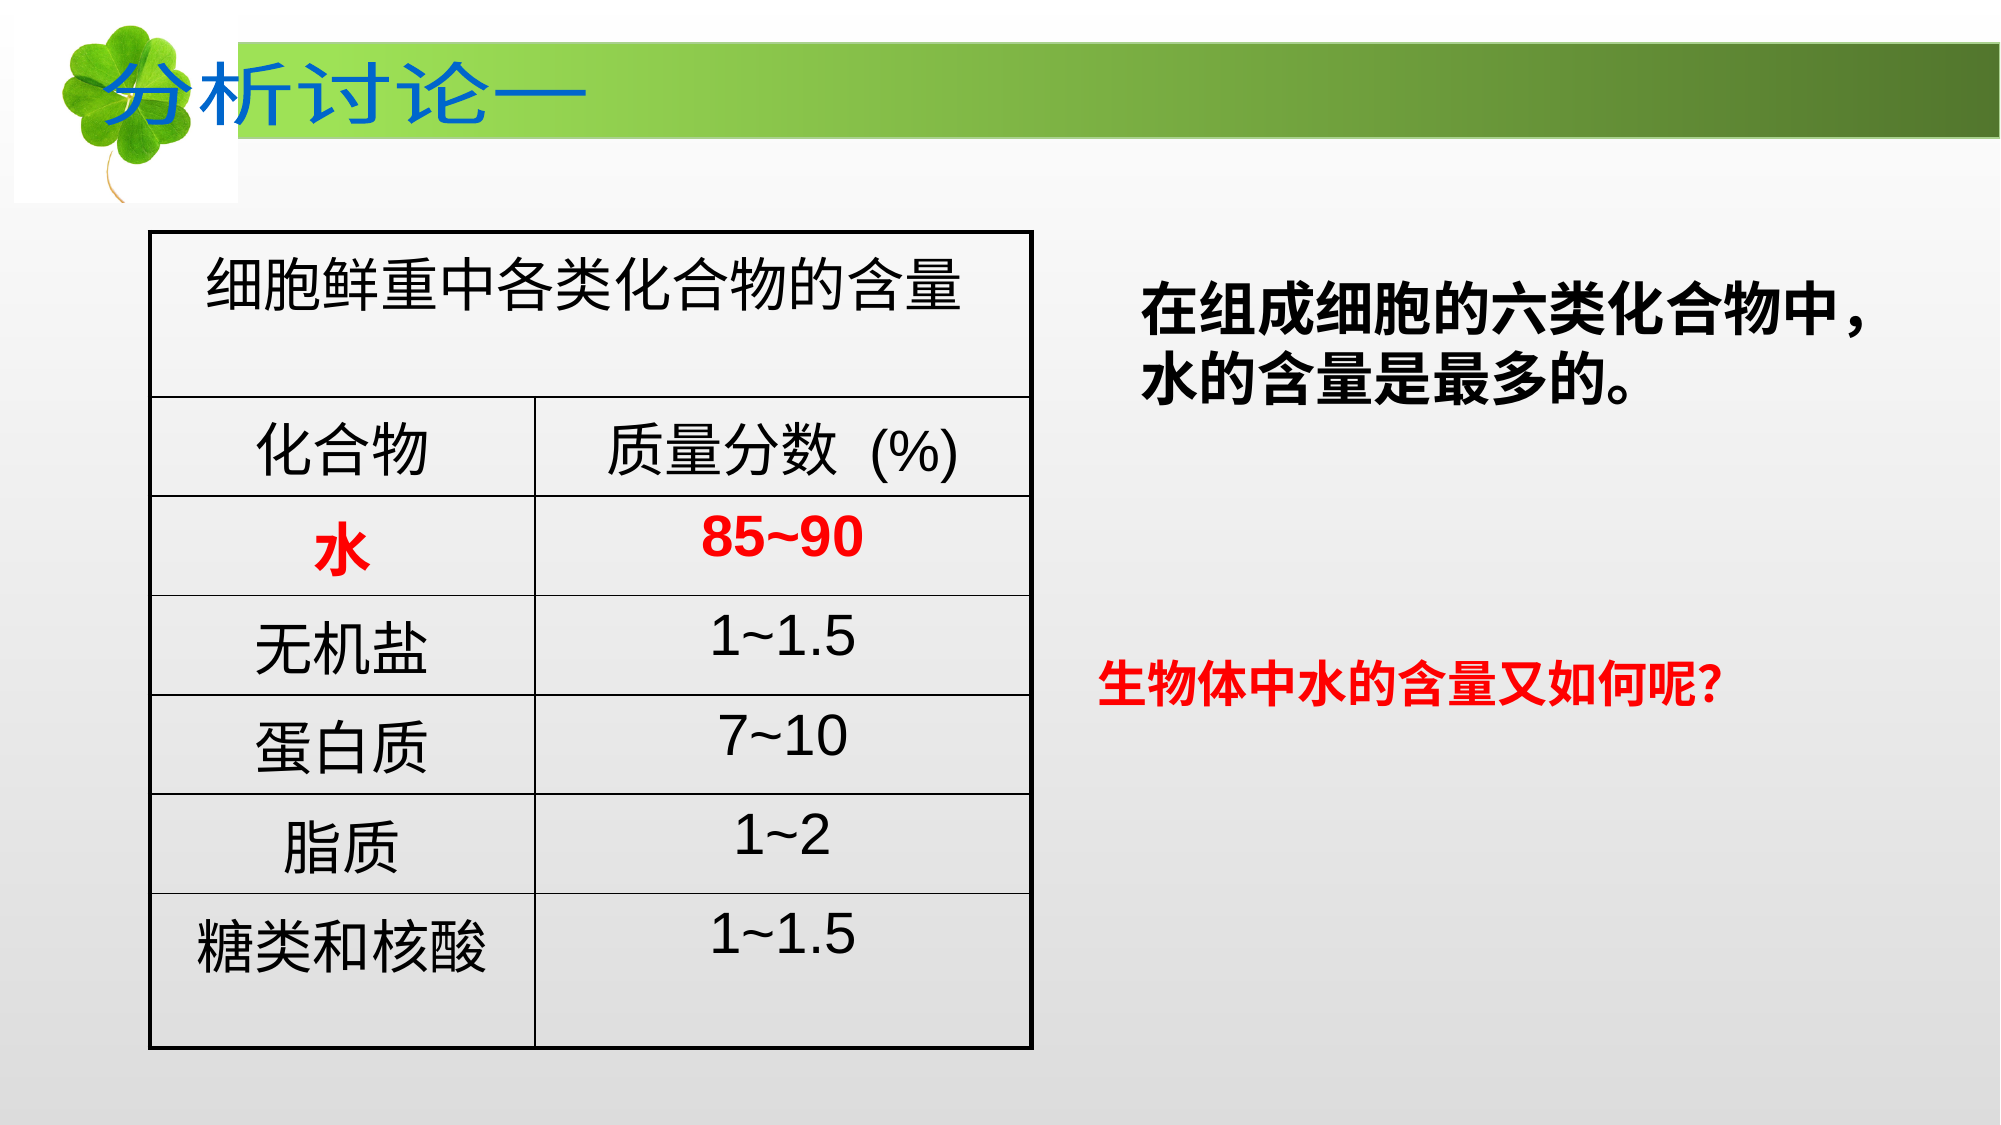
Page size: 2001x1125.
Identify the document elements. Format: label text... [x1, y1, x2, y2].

table_cell 脂质 [152, 795, 534, 893]
table_cell 1~1.5 [536, 894, 1029, 1046]
text_box 生物体中水的含量又如何呢？ [1082, 645, 1771, 720]
table_cell 1~2 [536, 795, 1029, 893]
table_cell 水 [152, 497, 534, 595]
text_box 在组成细胞的六类化合物中，水的含量是最多的。 [1126, 264, 1874, 420]
table_cell 蛋白质 [152, 696, 534, 793]
picture [14, 0, 238, 203]
table_cell 无机盐 [152, 596, 534, 694]
table_cell 质量分数 (%) [536, 398, 1029, 495]
table_header 细胞鲜重中各类化合物的含量 [152, 234, 1029, 396]
table_cell 7~10 [536, 696, 1029, 793]
text_box [785, 490, 816, 552]
table_cell 化合物 [152, 398, 534, 495]
table_cell 1~1.5 [536, 596, 1029, 694]
table_cell 糖类和核酸 [152, 894, 534, 1046]
table_cell 85~90 [536, 497, 1029, 595]
